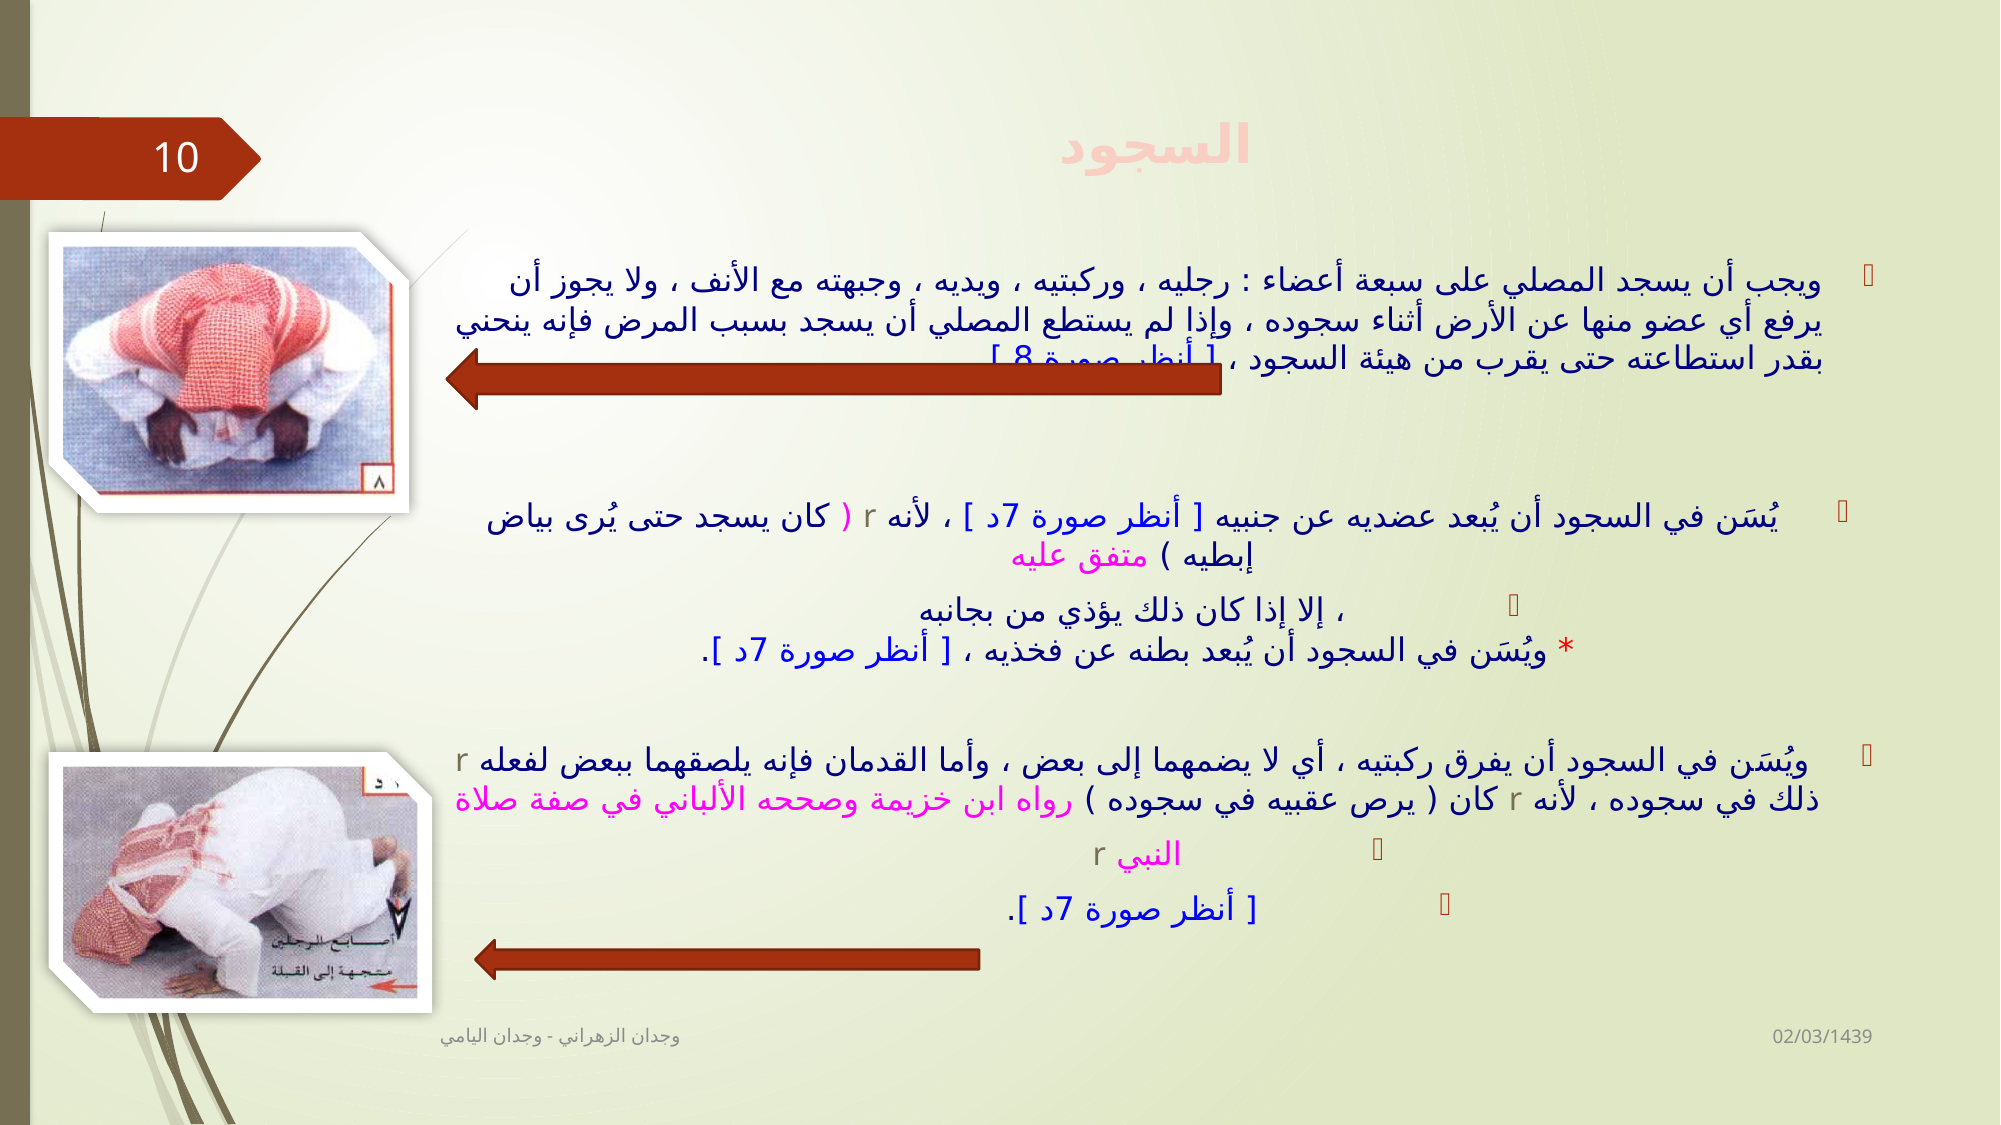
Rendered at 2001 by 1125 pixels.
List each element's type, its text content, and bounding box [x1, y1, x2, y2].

title السجود [425, 102, 1888, 251]
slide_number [1699, 1005, 1888, 1067]
text_box [445, 347, 1222, 411]
text_box [474, 938, 981, 981]
picture [55, 239, 403, 506]
slide_number 10 [87, 129, 216, 190]
list ويجب أن يسجد المصلي على سبعة أعضاء : رجليه ، وركبتيه ، ويديه ، وجبهته مع الأنف ، ولا يجوز أن يرفع أي عضو منها عن الأرض أثناء سجوده ، وإذا لم يستطع المصلي أن يسجد بسبب المرض فإنه ينحني بقدر استطاعته حتى يقرب من هيئة السجود ، [ أنظر صورة 8 ]. يُسَن في السجود أن يُبعد عضديه عن جنبيه [ أنظر صورة 7د ] ، لأنه r ( كان يسجد حتى يُرى بياض إبطيه ) متفق عليه ، إلا إذا كان ذلك يؤذي من بجانبه * ويُسَن في السجود أن يُبعد بطنه عن فخذيه ، [ أنظر صورة 7د ]. ويُسَن في السجود أن يفرق ركبتيه ، أي لا يضمهما إلى بعض ، وأما القدمان فإنه يلصقهما ببعض لفعله r ذلك في سجوده ، لأنه r كان ( يرص عقبيه في سجوده ) رواه ابن خزيمة وصححه الألباني في صفة صلاة النبي r [ أنظر صورة 7د ]. [424, 251, 1888, 970]
footer وجدان الزهراني - وجدان اليامي [424, 1006, 1675, 1067]
picture [55, 759, 425, 1006]
